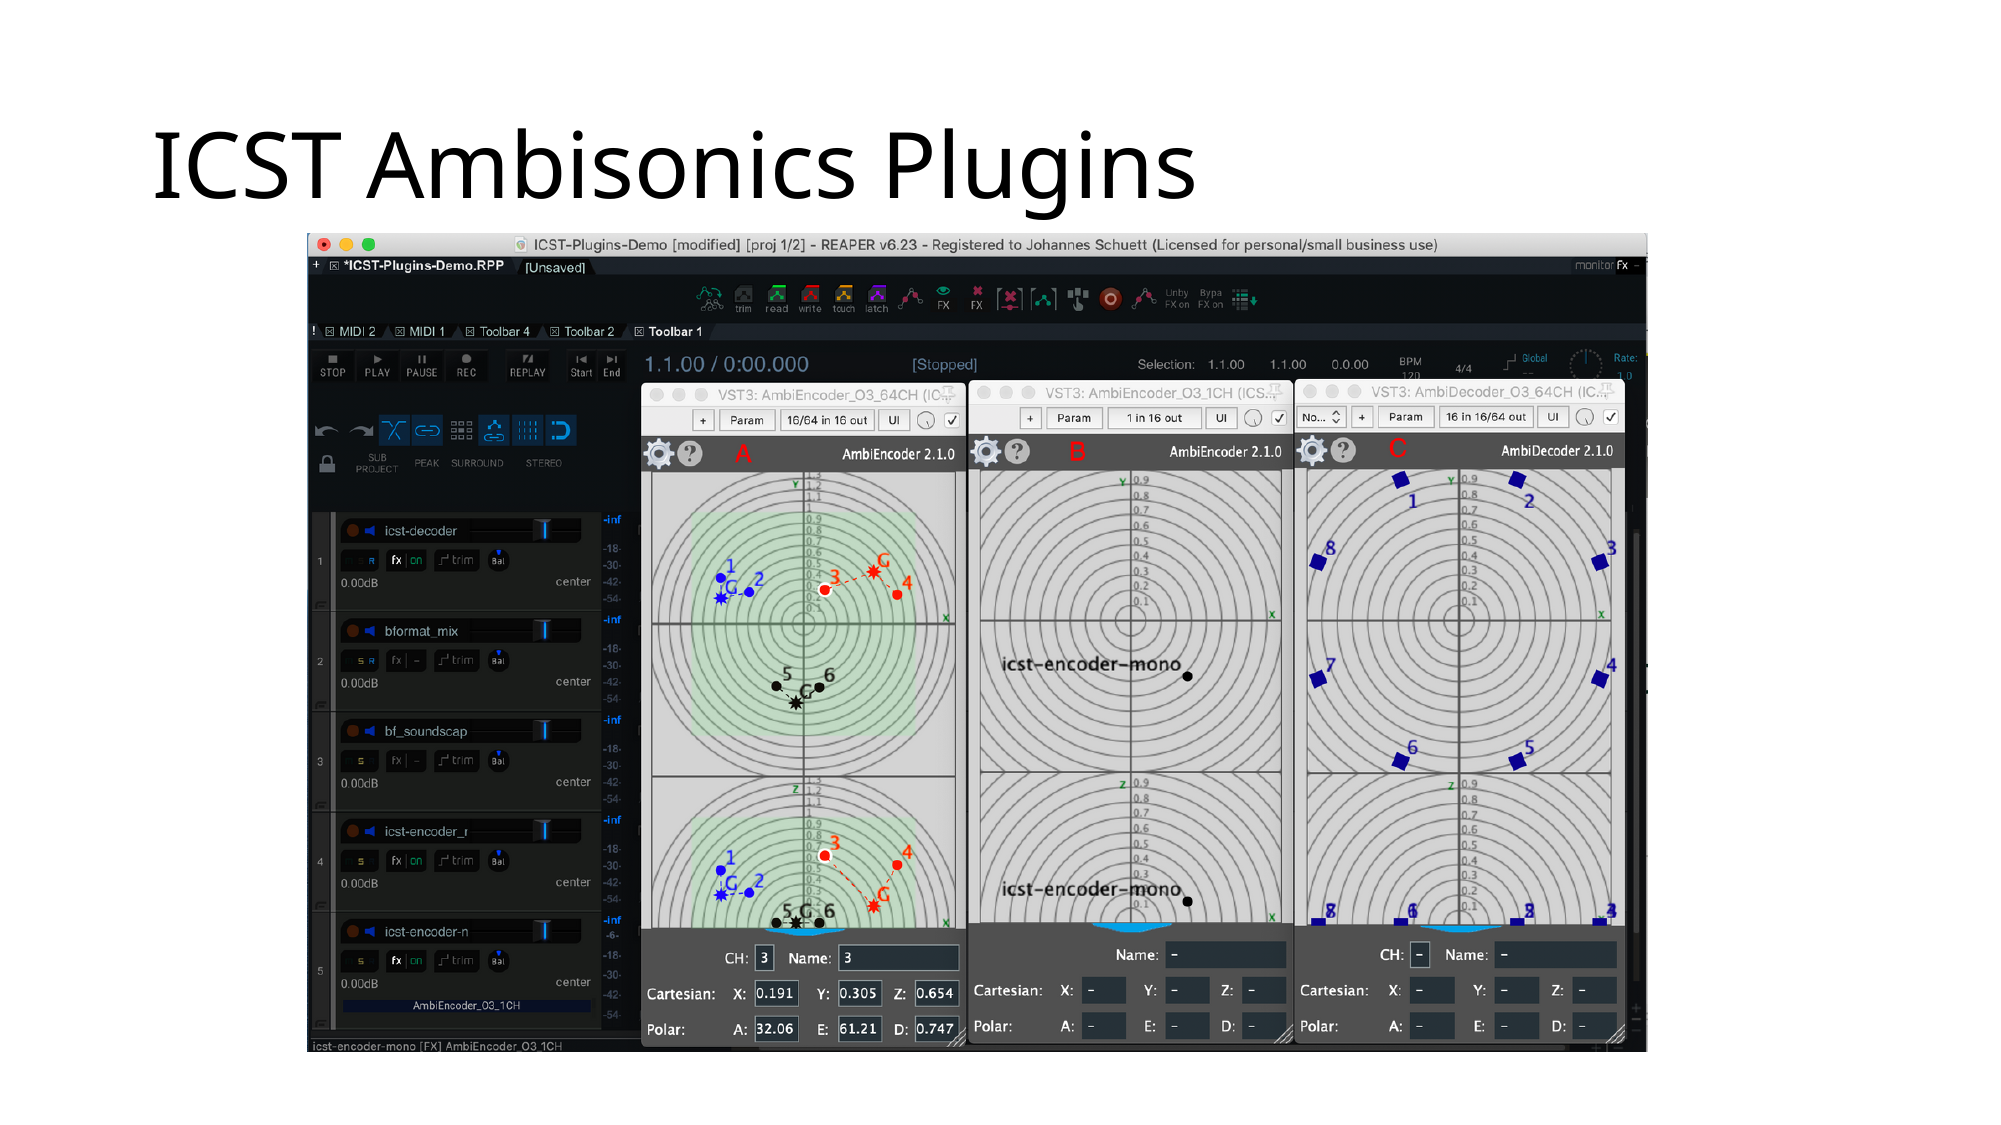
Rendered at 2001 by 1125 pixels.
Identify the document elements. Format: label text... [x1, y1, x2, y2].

title ICST Ambisonics Plugins [137, 59, 1863, 278]
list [307, 233, 1649, 1052]
